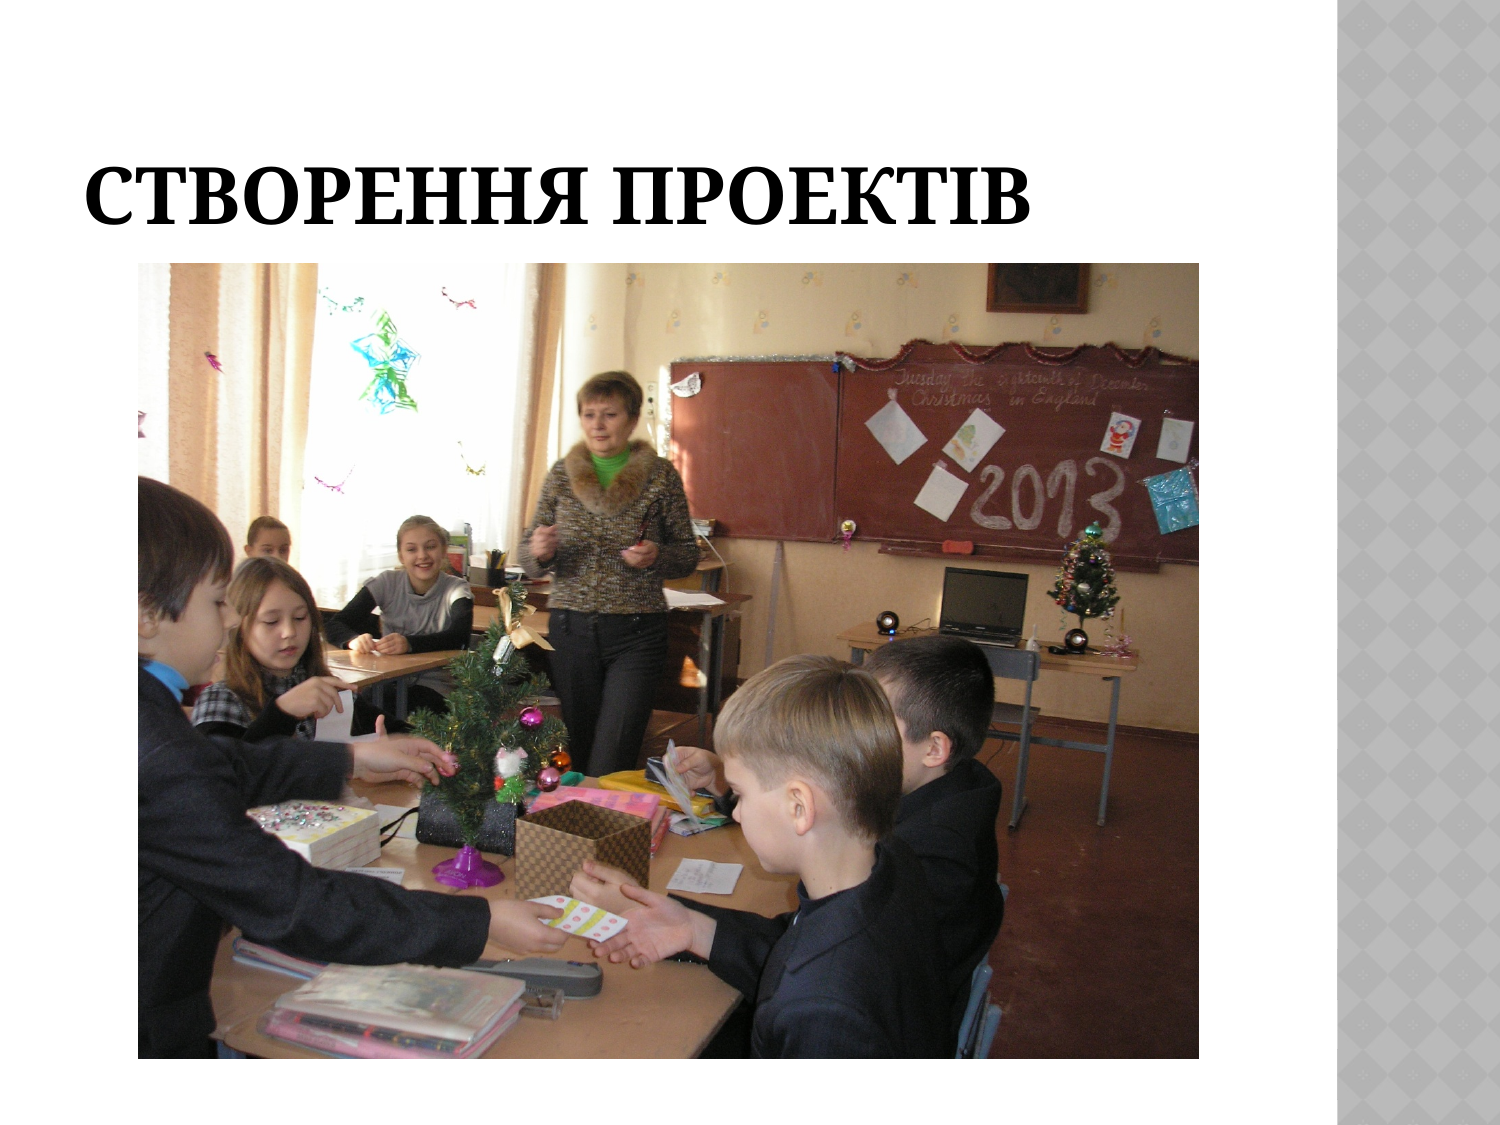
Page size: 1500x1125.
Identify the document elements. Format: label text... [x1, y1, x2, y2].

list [138, 263, 1200, 1060]
title СТВОРЕННЯ ПРОЕКТІВ [75, 52, 1263, 240]
